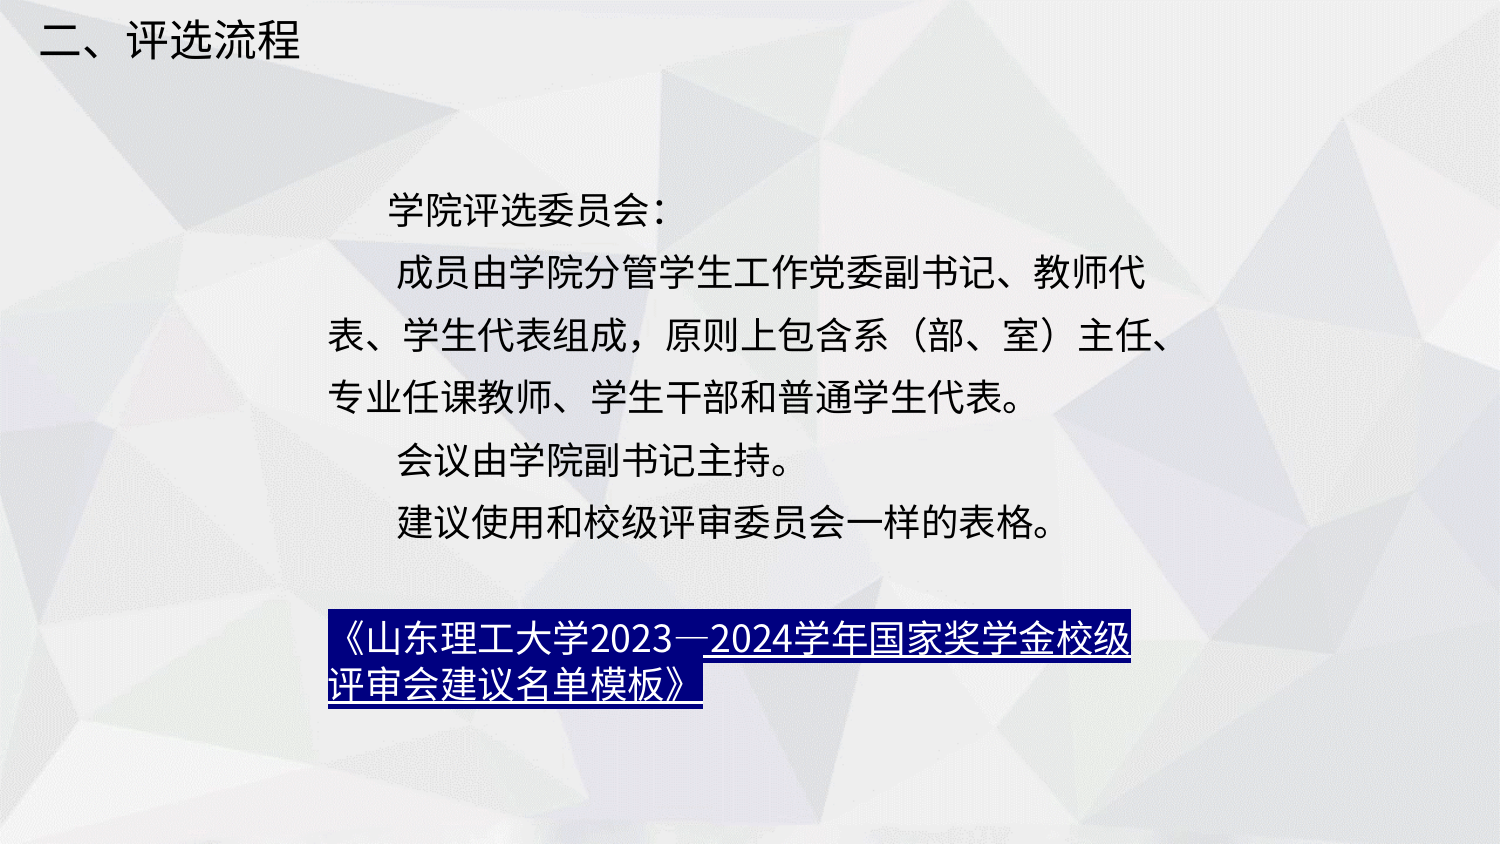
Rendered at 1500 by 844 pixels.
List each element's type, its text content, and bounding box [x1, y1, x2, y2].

text_box 二、评选流程 [23, 5, 370, 73]
picture [0, 0, 1500, 844]
text_box 学院评选委员会： 成员由学院分管学生工作党委副书记、教师代表、学生代表组成，原则上包含系（部、室）主任、专业任课教师、学生干部和普通学生代表。 会议由学院副书记主持。 建议使用和校级评审委员会一样的表格。 《山东理工大学2023—2024学年国家奖学金校级评审会建议名单模板》 [312, 161, 1169, 677]
